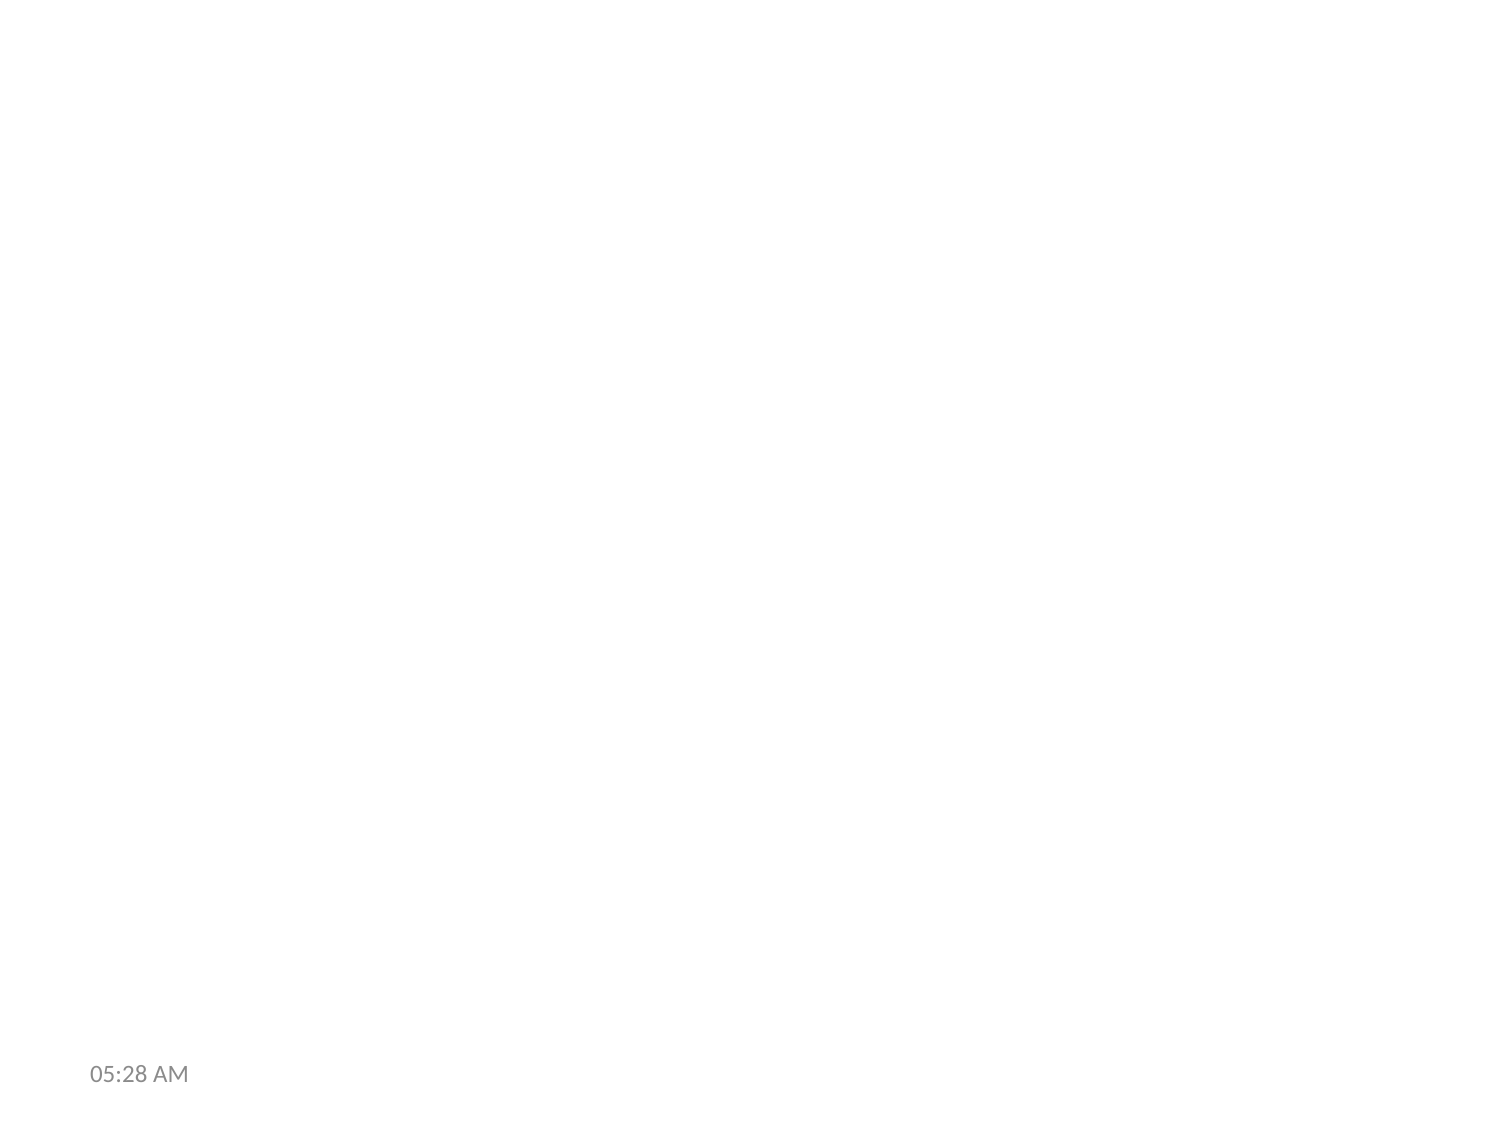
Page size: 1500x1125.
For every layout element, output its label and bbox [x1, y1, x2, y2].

slide_number [75, 1042, 425, 1103]
